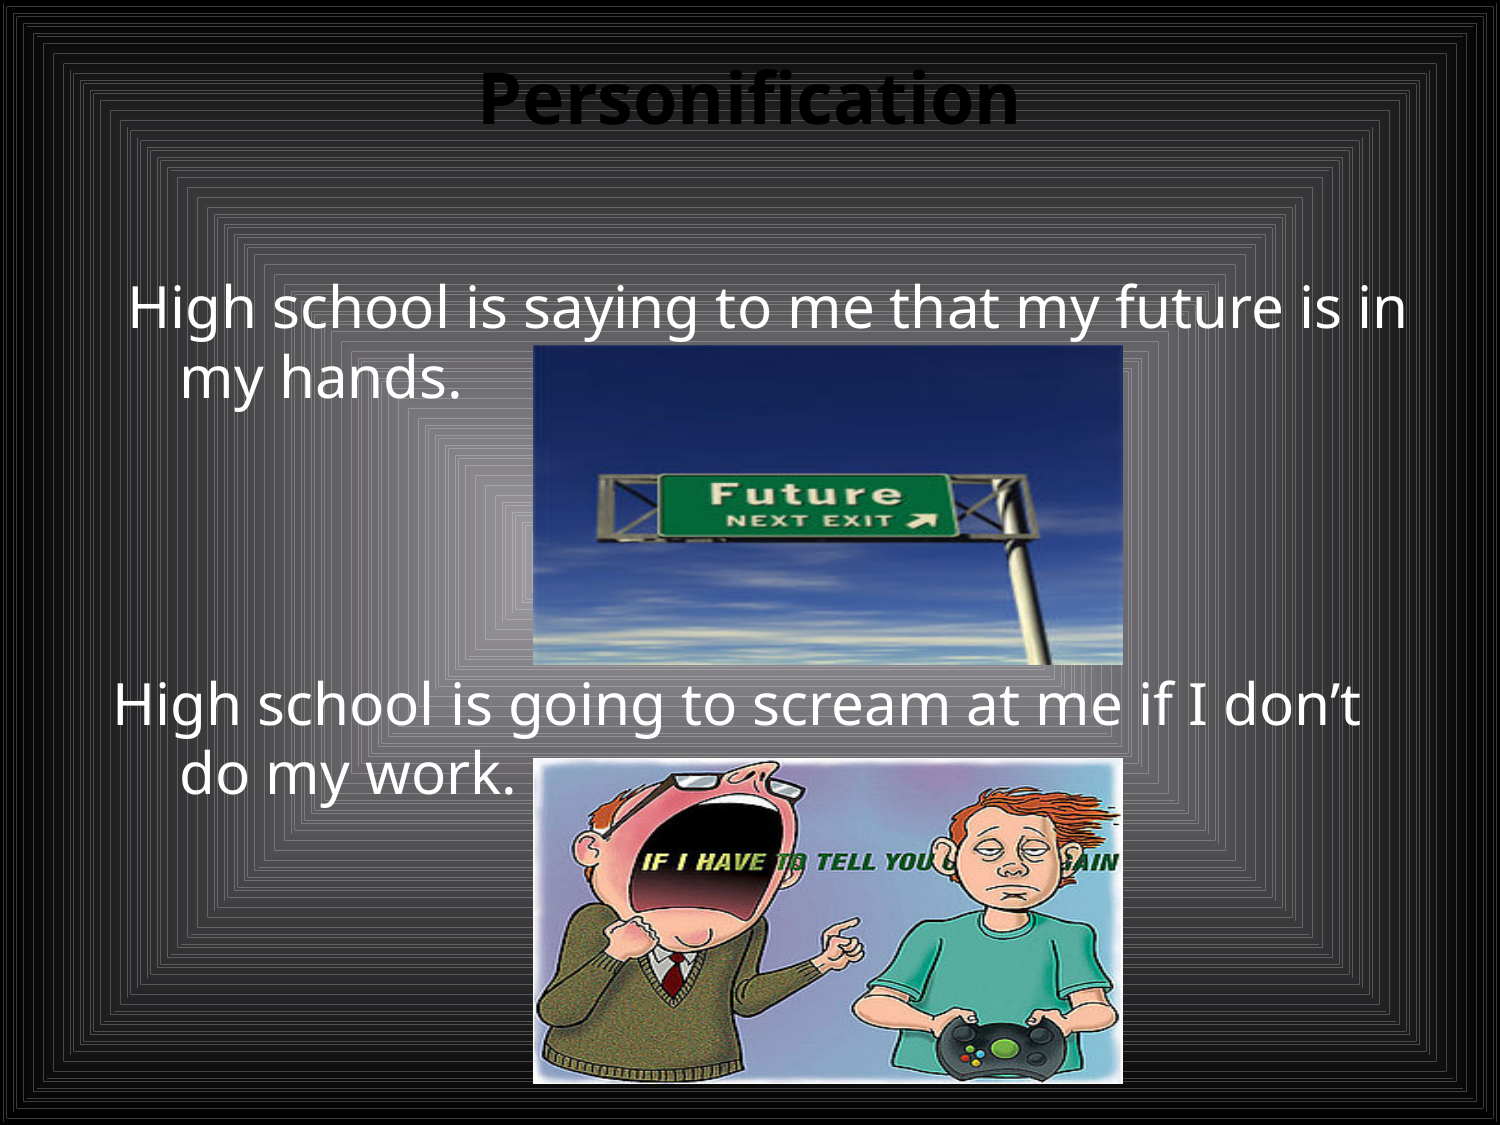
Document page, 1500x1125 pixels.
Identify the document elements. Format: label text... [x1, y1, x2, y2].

title Personification [75, 45, 1425, 233]
list High school is saying to me that my future is in my hands. High school is going to scream at me if I don’t do my work. [75, 262, 1425, 1035]
picture [533, 345, 1124, 665]
picture [533, 758, 1124, 1084]
